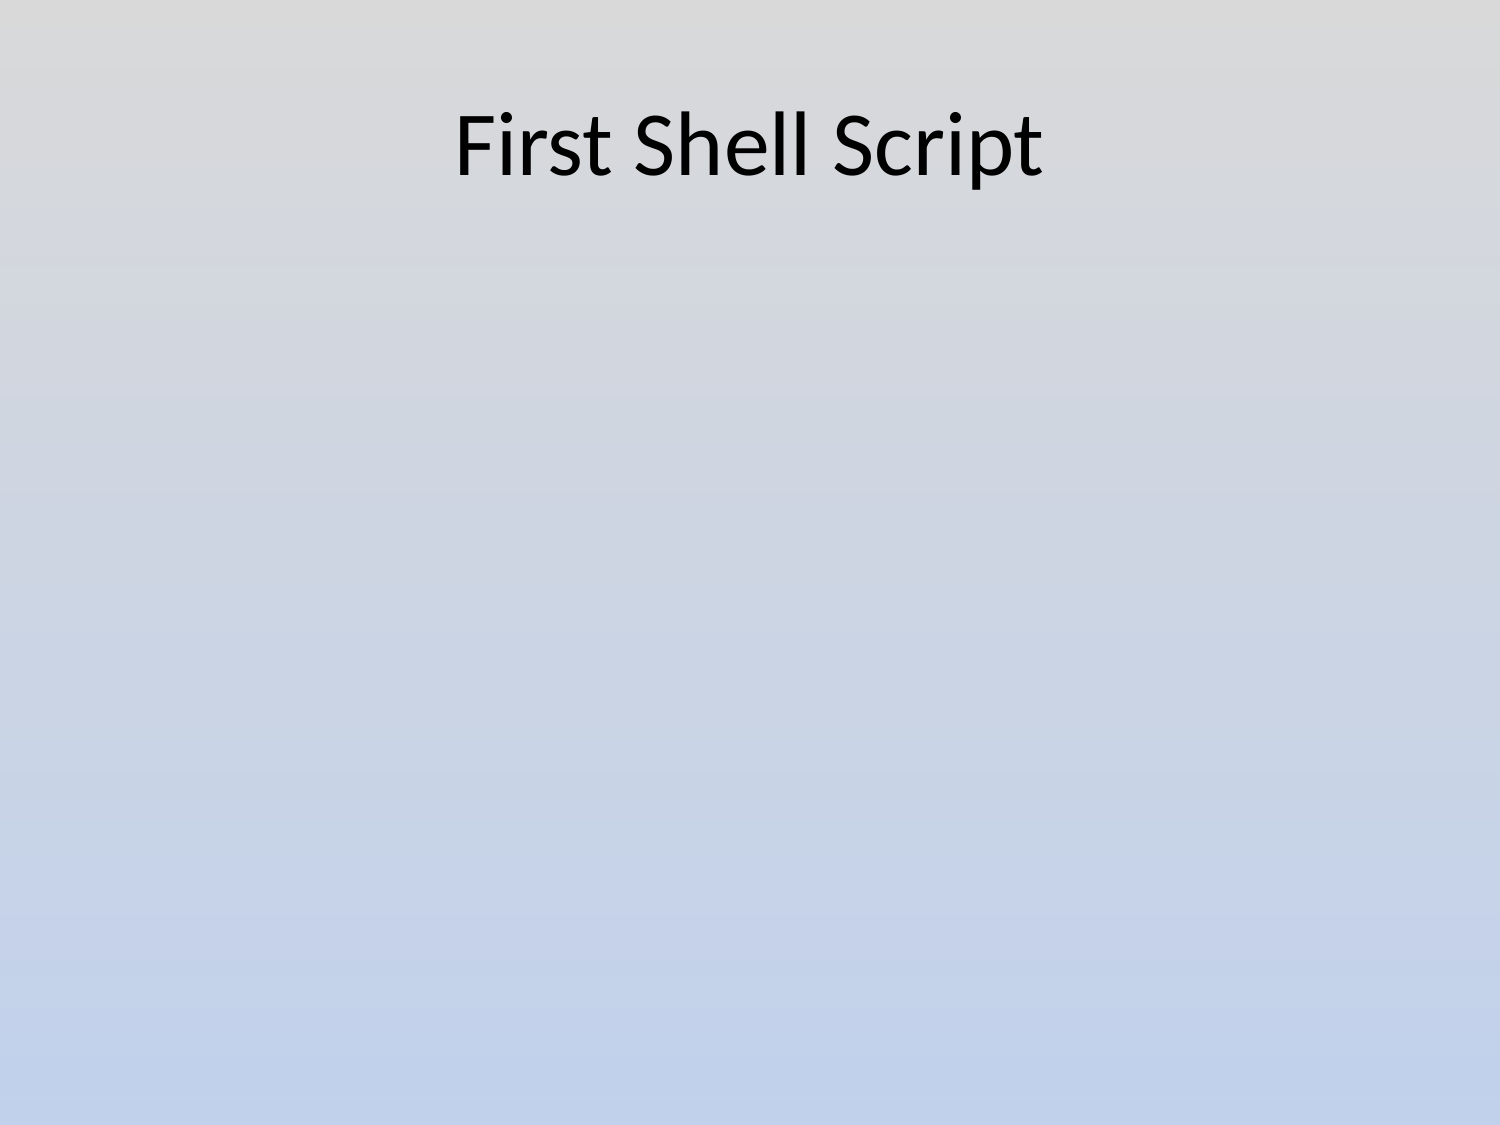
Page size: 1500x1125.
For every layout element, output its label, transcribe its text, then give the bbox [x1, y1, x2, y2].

title First Shell Script [75, 45, 1425, 233]
